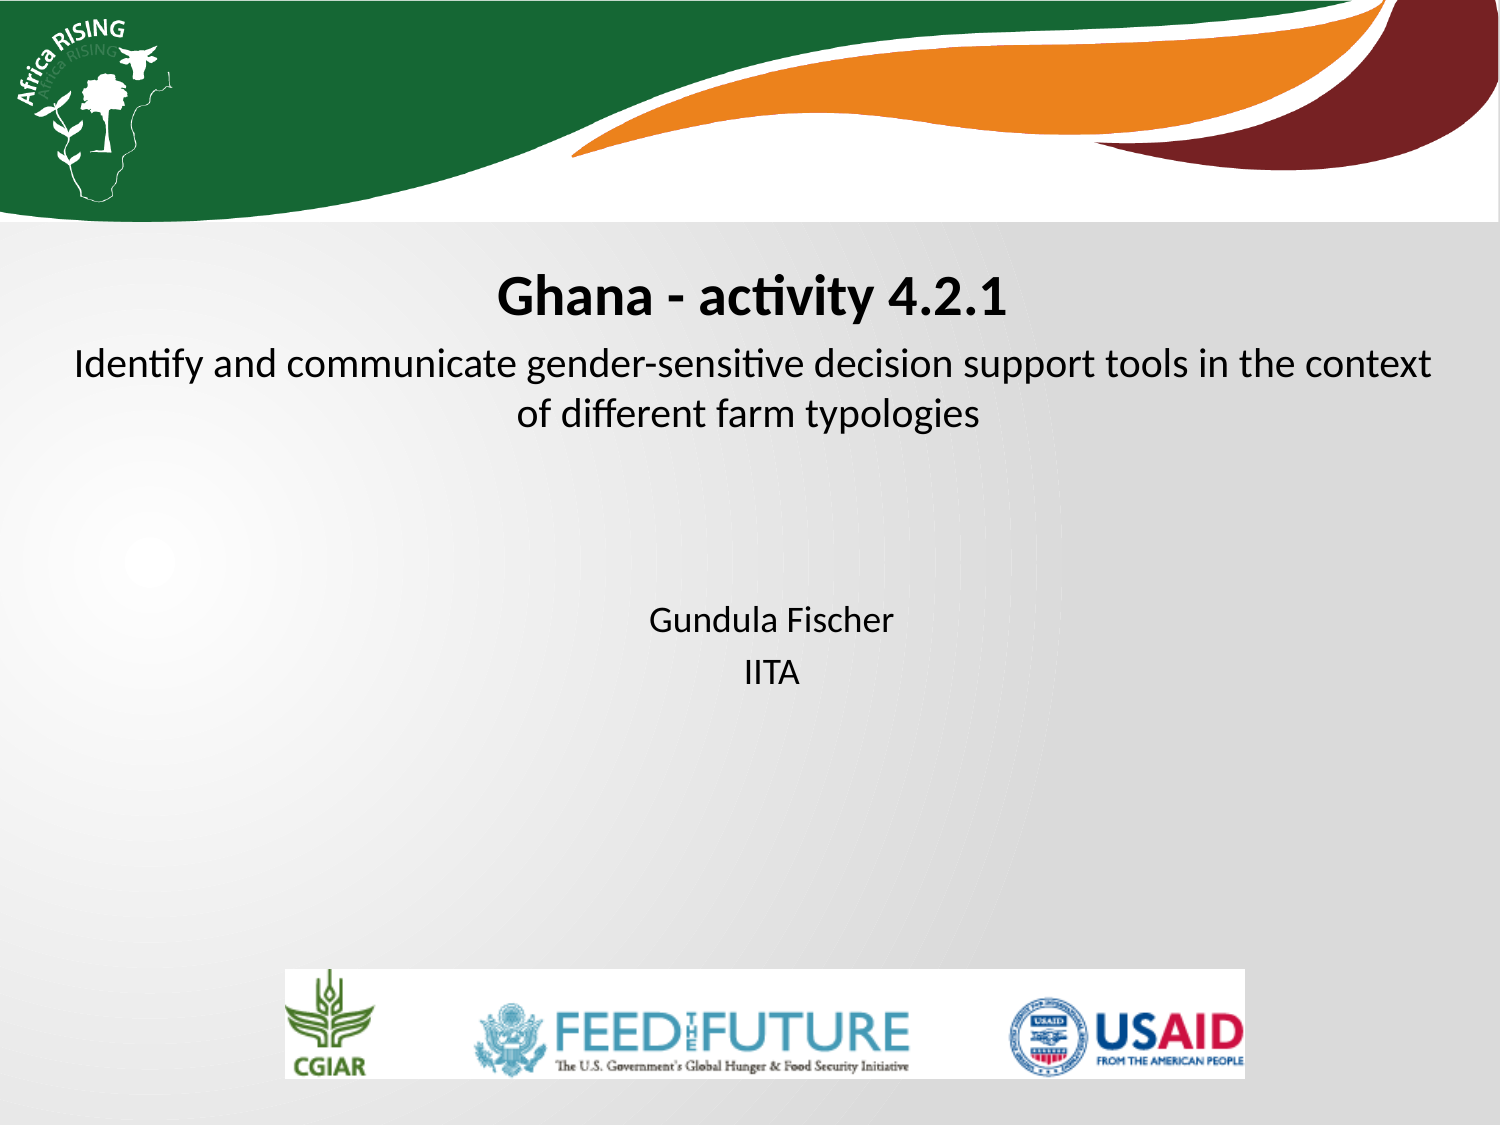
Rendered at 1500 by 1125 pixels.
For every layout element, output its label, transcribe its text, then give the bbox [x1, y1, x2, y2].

picture [285, 969, 1245, 1079]
picture [0, 0, 1499, 222]
list Ghana - activity 4.2.1 Identify and communicate gender-sensitive decision support tools in the context of different farm typologies [24, 249, 1463, 475]
list Gundula Fischer IITA [387, 587, 1138, 788]
